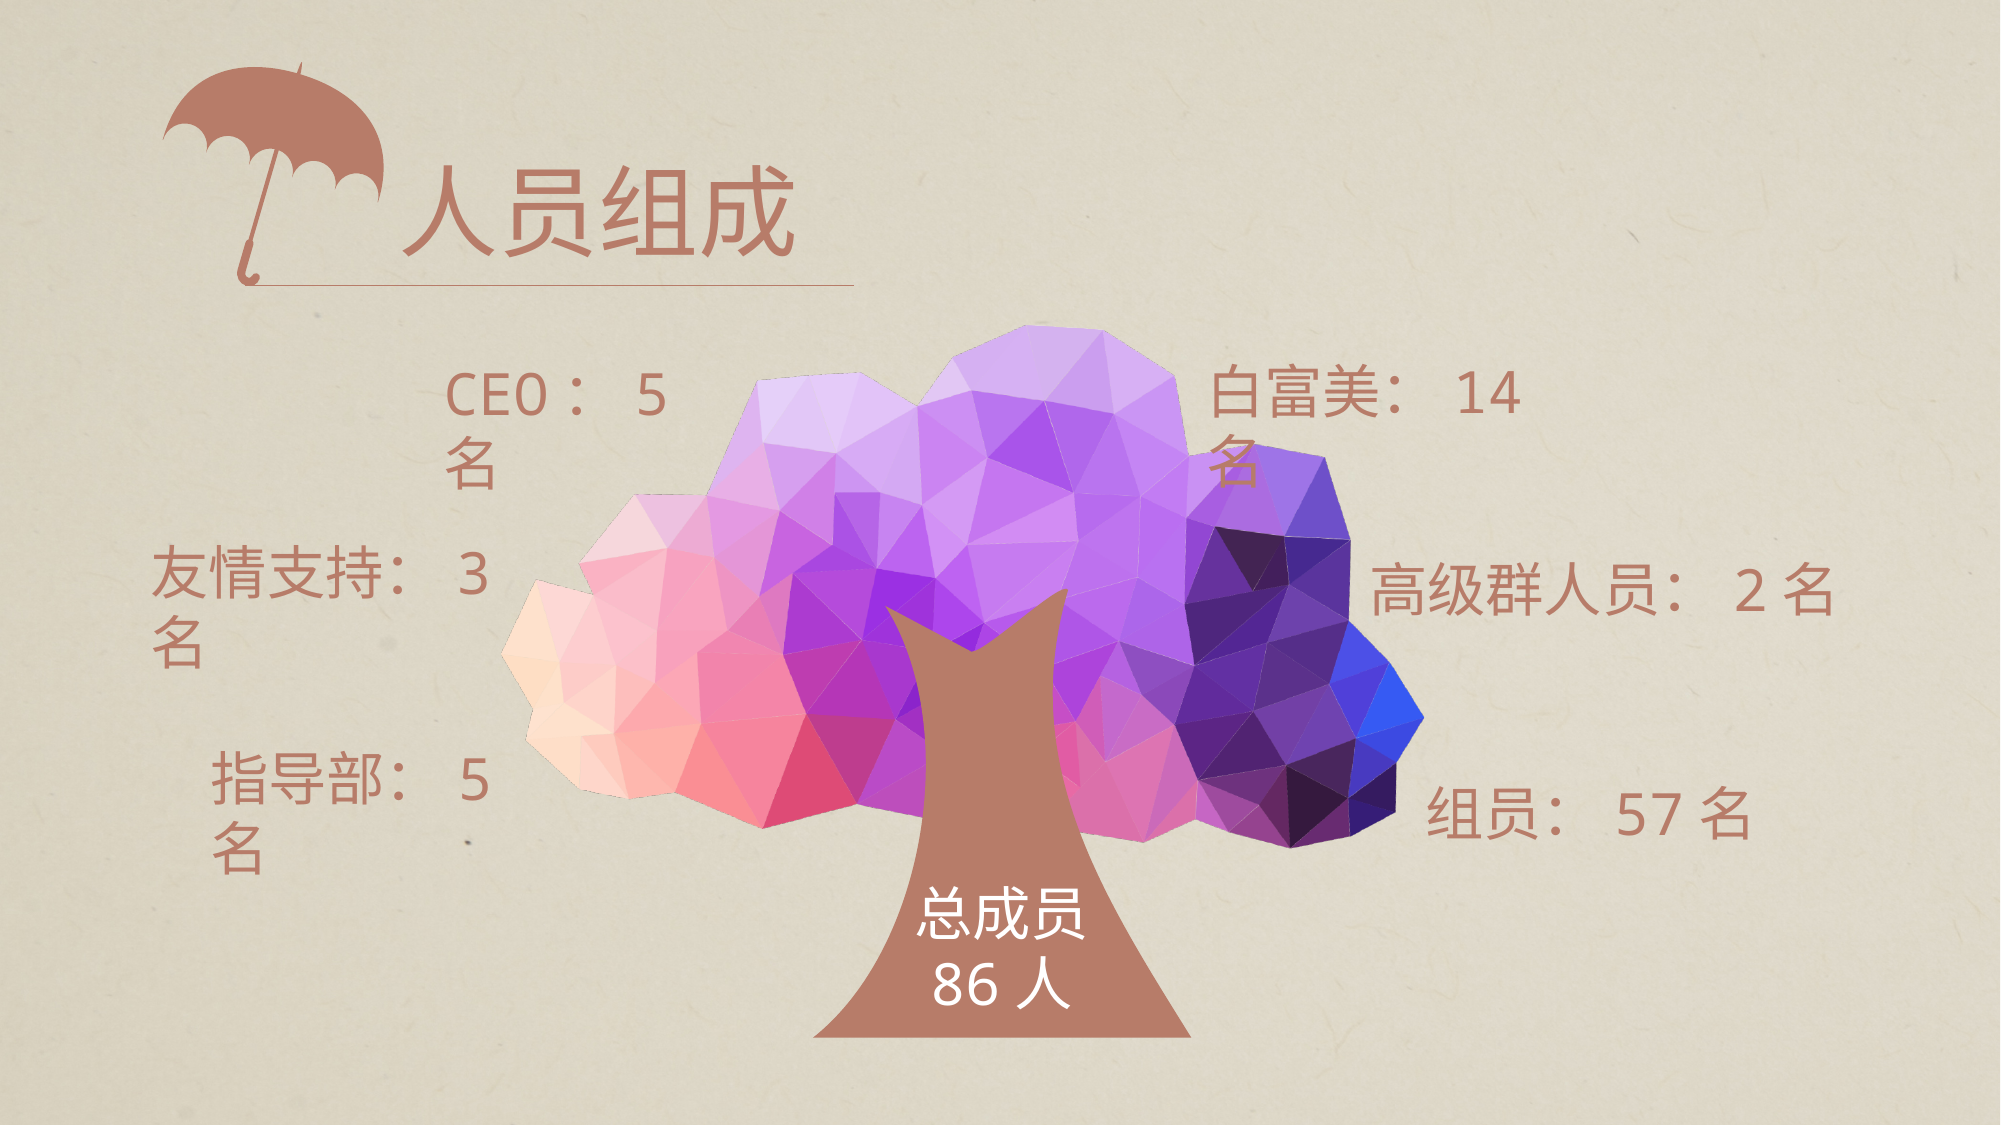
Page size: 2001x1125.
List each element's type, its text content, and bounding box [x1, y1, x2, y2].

text_box 组员：57名 [1410, 770, 1824, 855]
text_box [162, 62, 383, 286]
text_box CEO：5名 [428, 349, 709, 505]
text_box 白富美：14名 [1229, 347, 1598, 503]
text_box 高级群人员：2名 [1354, 545, 1917, 631]
text_box 人员组成 [383, 142, 709, 277]
picture [0, 0, 2001, 1125]
text_box 指导部：5名 [195, 734, 570, 889]
text_box 友情支持：3名 [136, 528, 570, 684]
